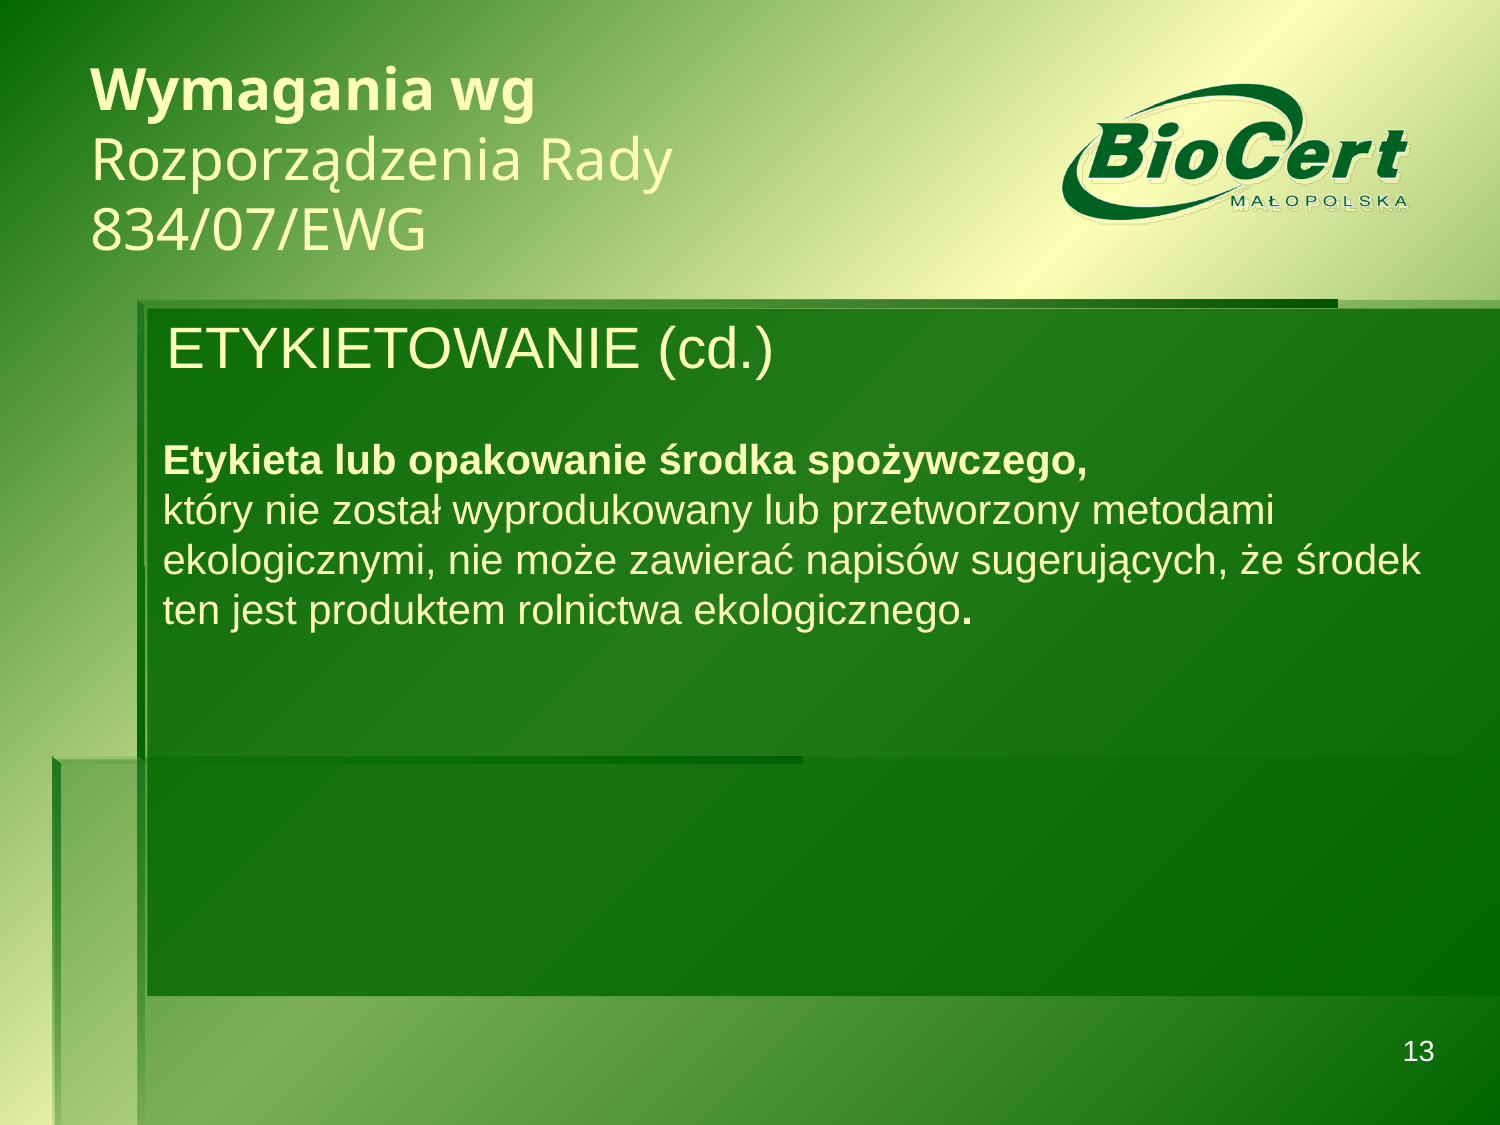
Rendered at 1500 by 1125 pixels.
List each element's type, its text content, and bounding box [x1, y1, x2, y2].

text_box ETYKIETOWANIE (cd.) [135, 302, 1450, 399]
list Etykieta lub opakowanie środka spożywczego, który nie został wyprodukowany lub przetworzony metodami ekologicznymi, nie może zawierać napisów sugerujących, że środek ten jest produktem rolnictwa ekologicznego. [147, 308, 1500, 997]
title Wymagania wg Rozporządzenia Rady 834/07/EWG [74, 39, 1451, 276]
picture [1056, 77, 1412, 225]
slide_number 13 [1137, 1024, 1451, 1103]
